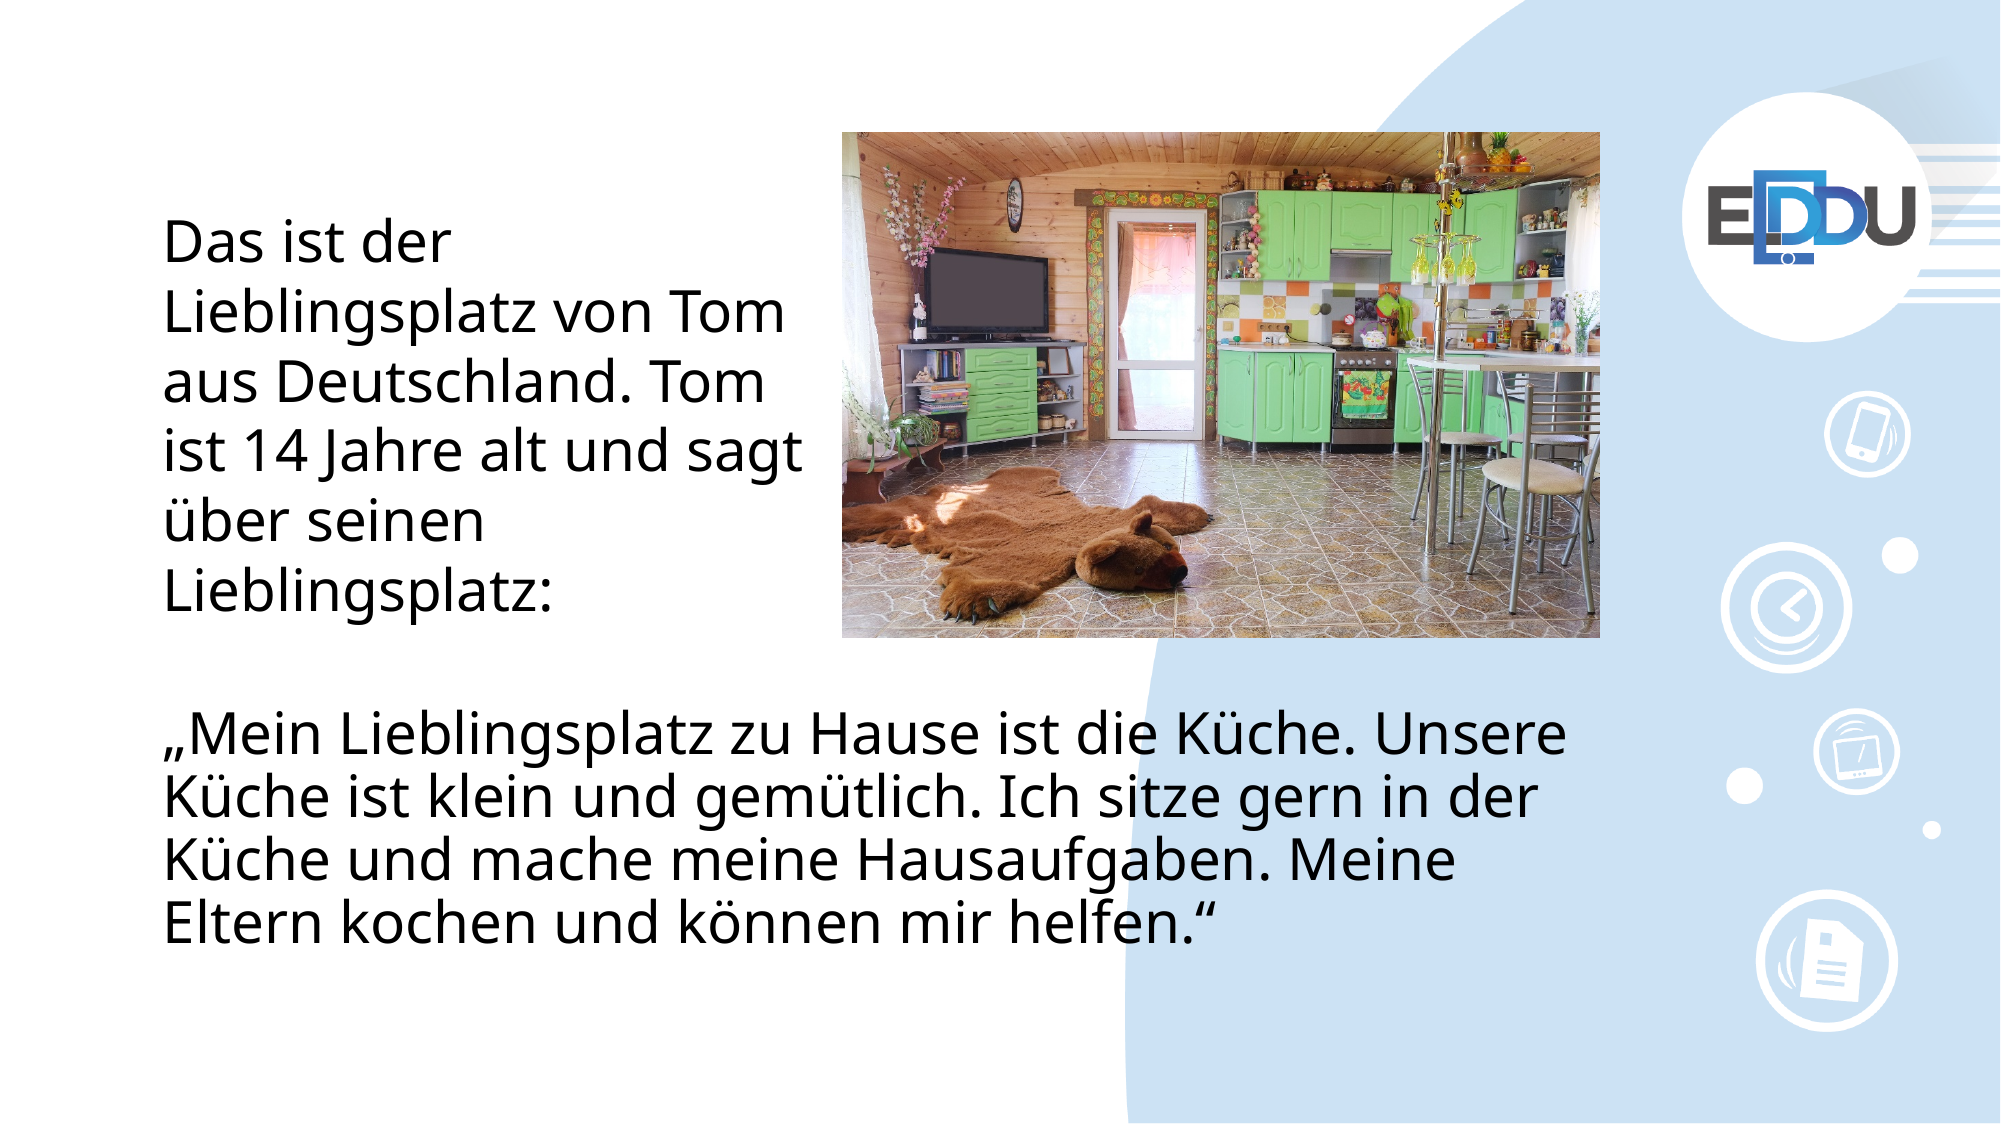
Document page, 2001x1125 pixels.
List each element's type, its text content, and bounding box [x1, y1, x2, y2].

picture [0, 0, 2001, 1125]
list „Mein Lieblingsplatz zu Hause ist die Küche. Unsere Küche ist klein und gemütlich. Ich sitze gern in der Küche und mache meine Hausaufgaben. Meine Eltern kochen und können mir helfen.“ [147, 696, 1605, 1125]
text_box Das ist der Lieblingsplatz von Tom aus Deutschland. Tom ist 14 Jahre alt und sagt über seinen Lieblingsplatz: [147, 196, 843, 676]
